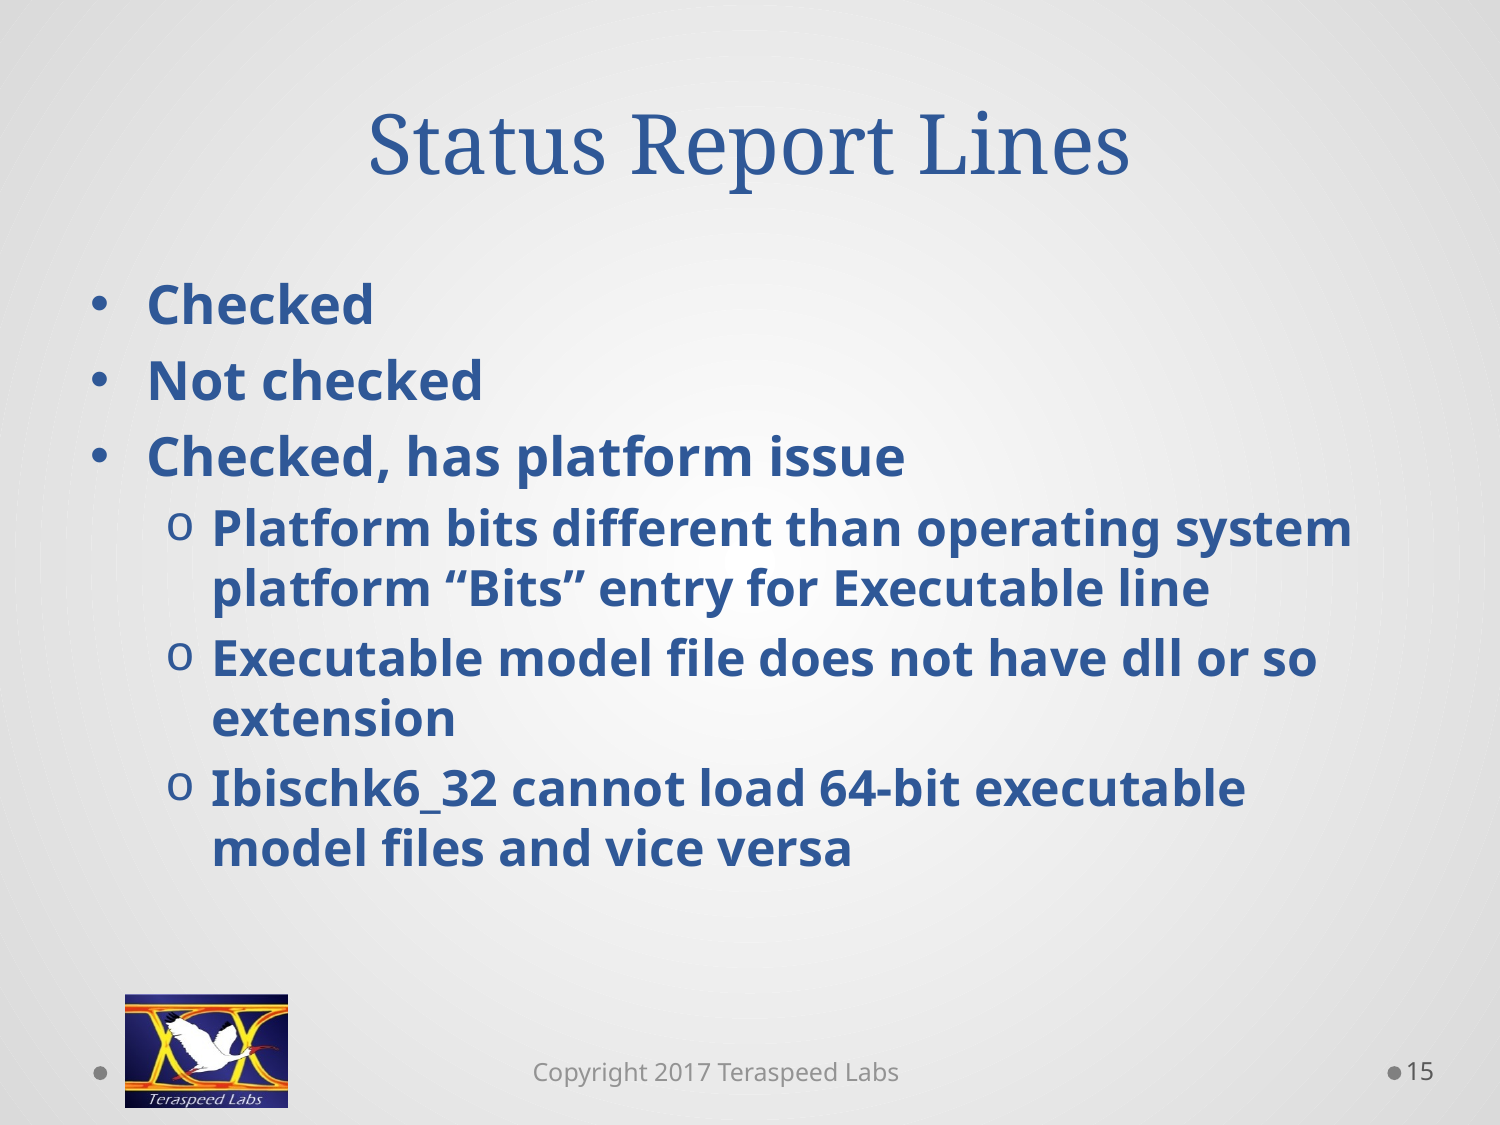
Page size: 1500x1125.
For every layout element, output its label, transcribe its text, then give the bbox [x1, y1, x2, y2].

footer Copyright 2017 Teraspeed Labs [525, 1043, 993, 1103]
slide_number 15 [1401, 1042, 1494, 1103]
list Checked Not checked Checked, has platform issue Platform bits different than operating system platform “Bits” entry for Executable line Executable model file does not have dll or so extension Ibischk6_32 cannot load 64-bit executable model files and vice versa [75, 262, 1425, 1005]
picture [125, 1005, 288, 1108]
title Status Report Lines [75, 0, 1425, 262]
